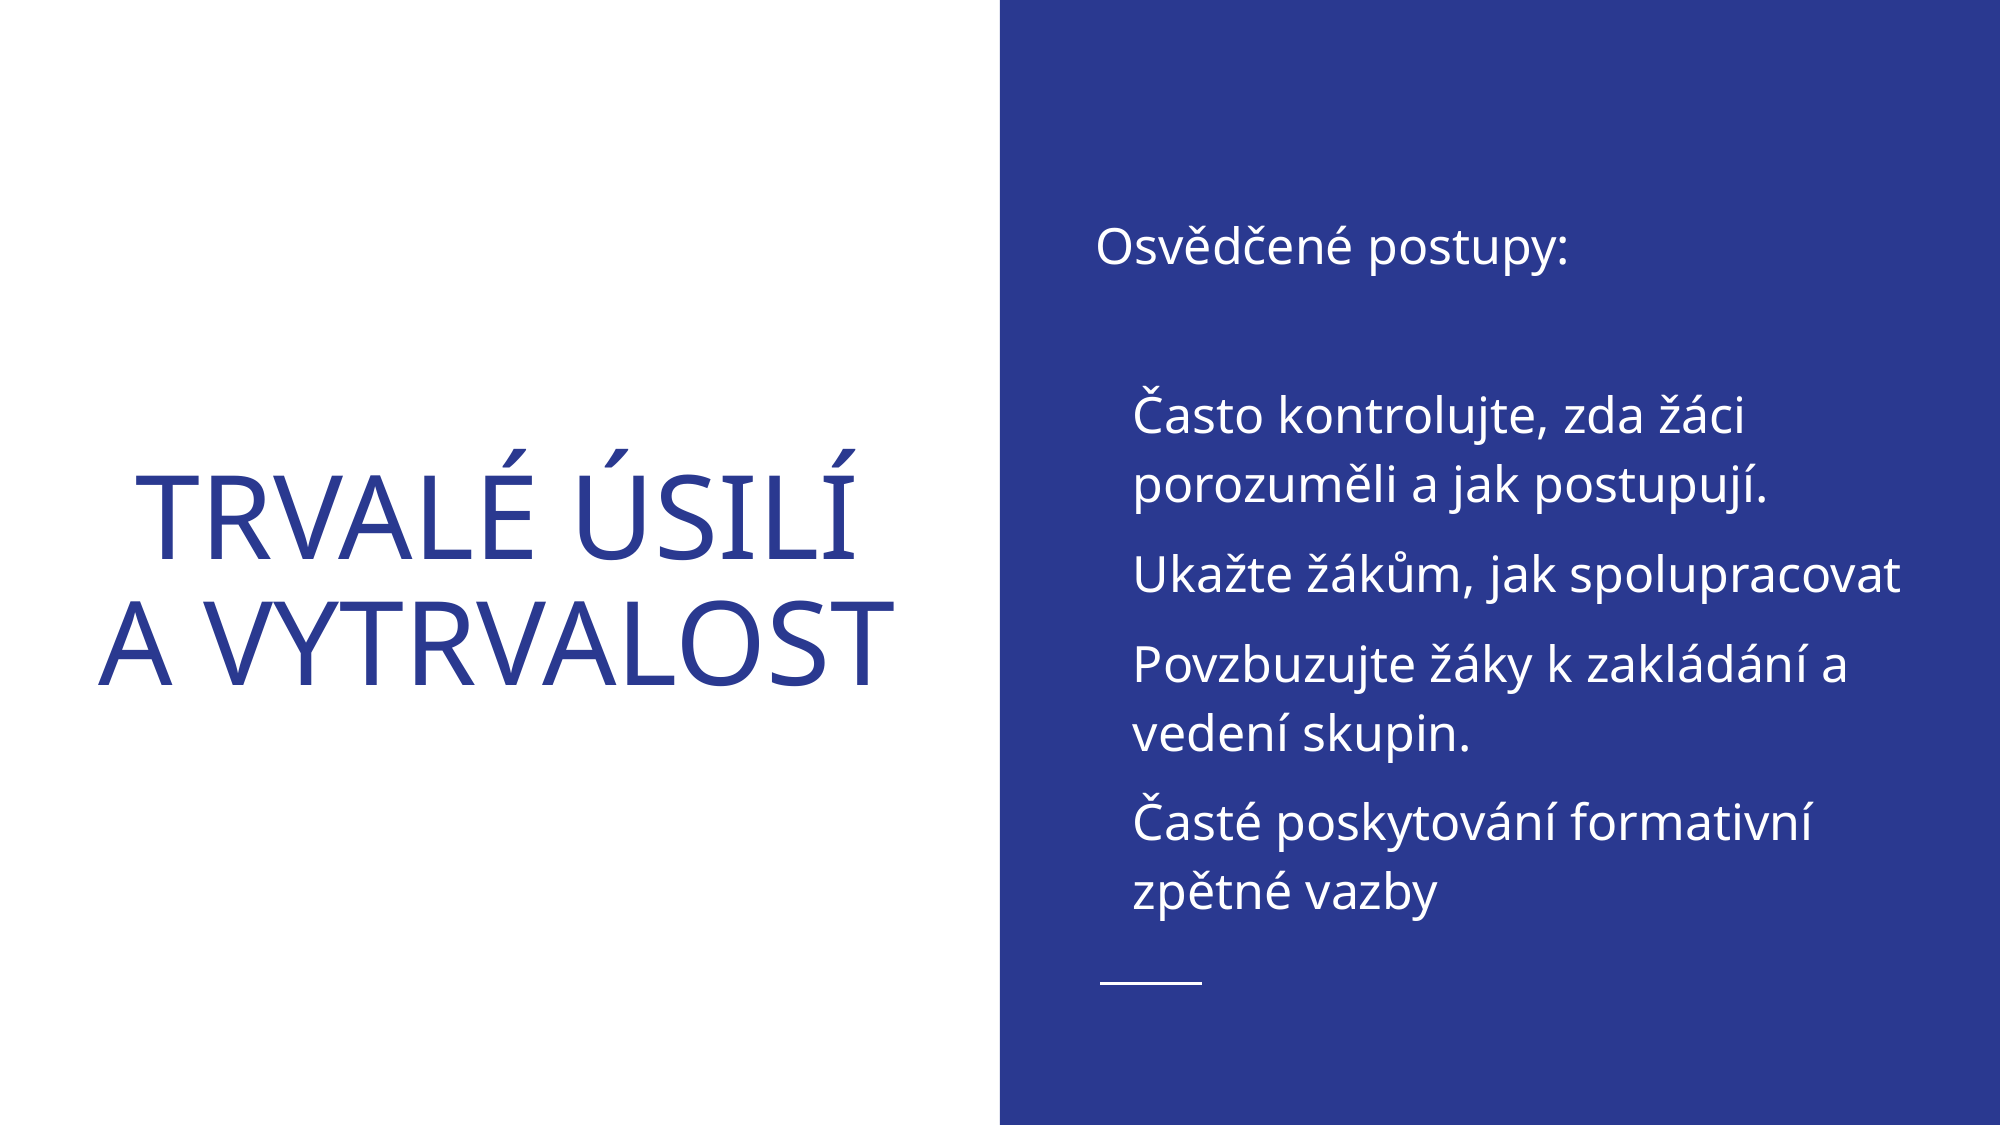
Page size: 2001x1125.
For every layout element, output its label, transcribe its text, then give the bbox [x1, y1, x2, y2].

title TRVALÉ ÚSILÍ A VYTRVALOST [55, 407, 940, 718]
list Osvědčené postupy: Často kontrolujte, zda žáci porozuměli a jak postupují. Ukažte žákům, jak spolupracovat Povzbuzujte žáky k zakládání a vedení skupin. Časté poskytování formativní zpětné vazby [1080, 158, 1920, 967]
